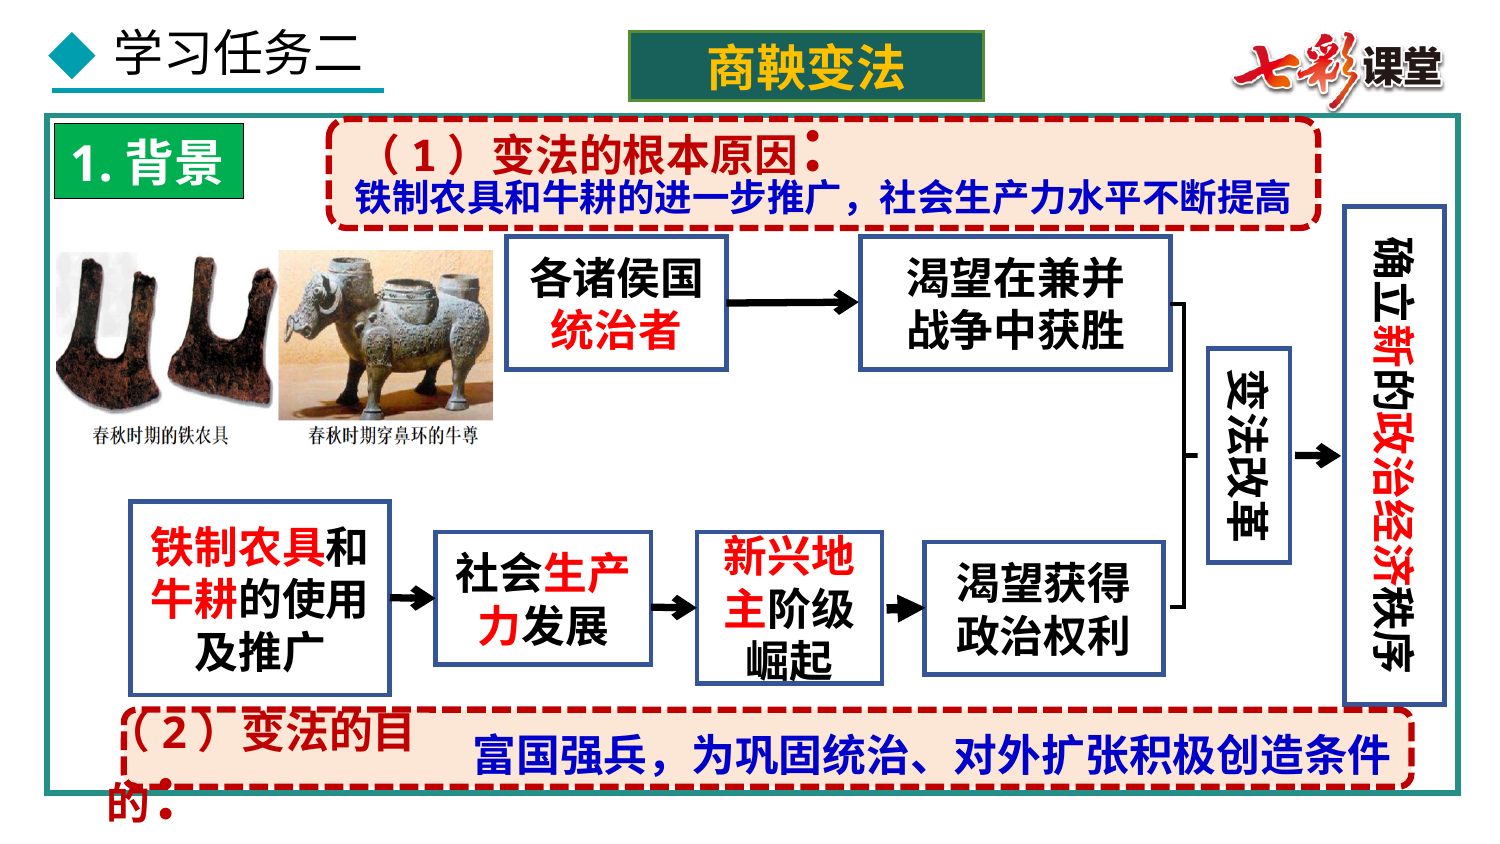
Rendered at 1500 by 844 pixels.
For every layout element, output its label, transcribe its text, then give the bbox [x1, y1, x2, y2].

picture [55, 250, 494, 447]
text_box 各诸侯国统治者 [506, 236, 727, 370]
text_box [327, 119, 1309, 230]
text_box [1016, 118, 1320, 217]
text_box [1170, 303, 1198, 608]
text_box 社会生产力发展 [434, 531, 652, 666]
text_box 商鞅变法 [628, 31, 984, 102]
picture [1228, 26, 1449, 113]
text_box （1）变法的根本原因： [341, 101, 1016, 192]
text_box （2）变法的目的： [91, 697, 474, 840]
text_box 富国强兵，为巩固统治、对外扩张积极创造条件 [457, 709, 1424, 788]
text_box 1.背景 [54, 123, 244, 199]
text_box 渴望获得政治权利 [923, 541, 1164, 676]
text_box 变法改革 [1207, 348, 1291, 564]
text_box 确立新的政治经济秩序 [1344, 205, 1446, 706]
text_box 铁制农具和牛耕的进一步推广，社会生产力水平不断提高 [340, 157, 1318, 227]
text_box 渴望在兼并 战争中获胜 [859, 236, 1171, 370]
text_box 新兴地主阶级崛起 [696, 531, 883, 685]
text_box 铁制农具和牛耕的使用及推广 [130, 501, 391, 696]
